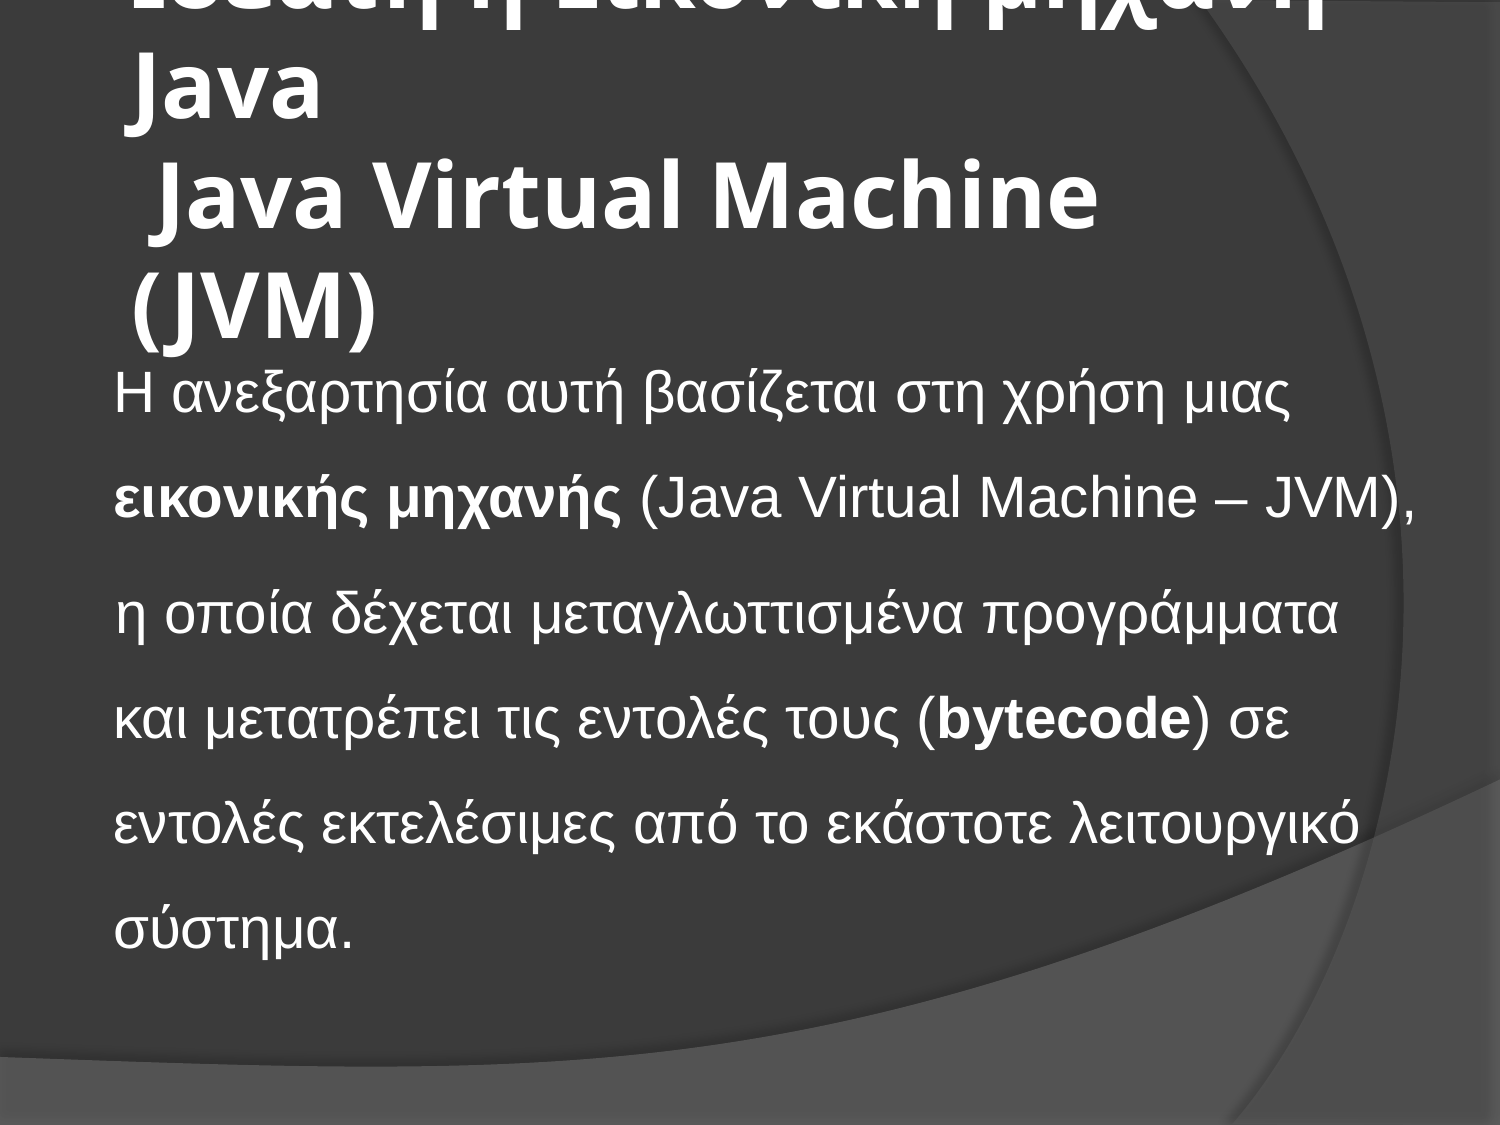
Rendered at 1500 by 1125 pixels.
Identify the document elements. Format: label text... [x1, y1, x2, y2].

list Η ανεξαρτησία αυτή βασίζεται στη χρήση μιας εικονικής μηχανής (Java Virtual Machine – JVM), η οποία δέχεται μεταγλωττισμένα προγράμματα και μετατρέπει τις εντολές τους (bytecode) σε εντολές εκτελέσιμες από το εκάστοτε λειτουργικό σύστημα. [29, 311, 1436, 1055]
title Ιδεατή ή Εικονική μηχανή Java Java Virtual Machine (JVM) [123, 42, 1350, 231]
